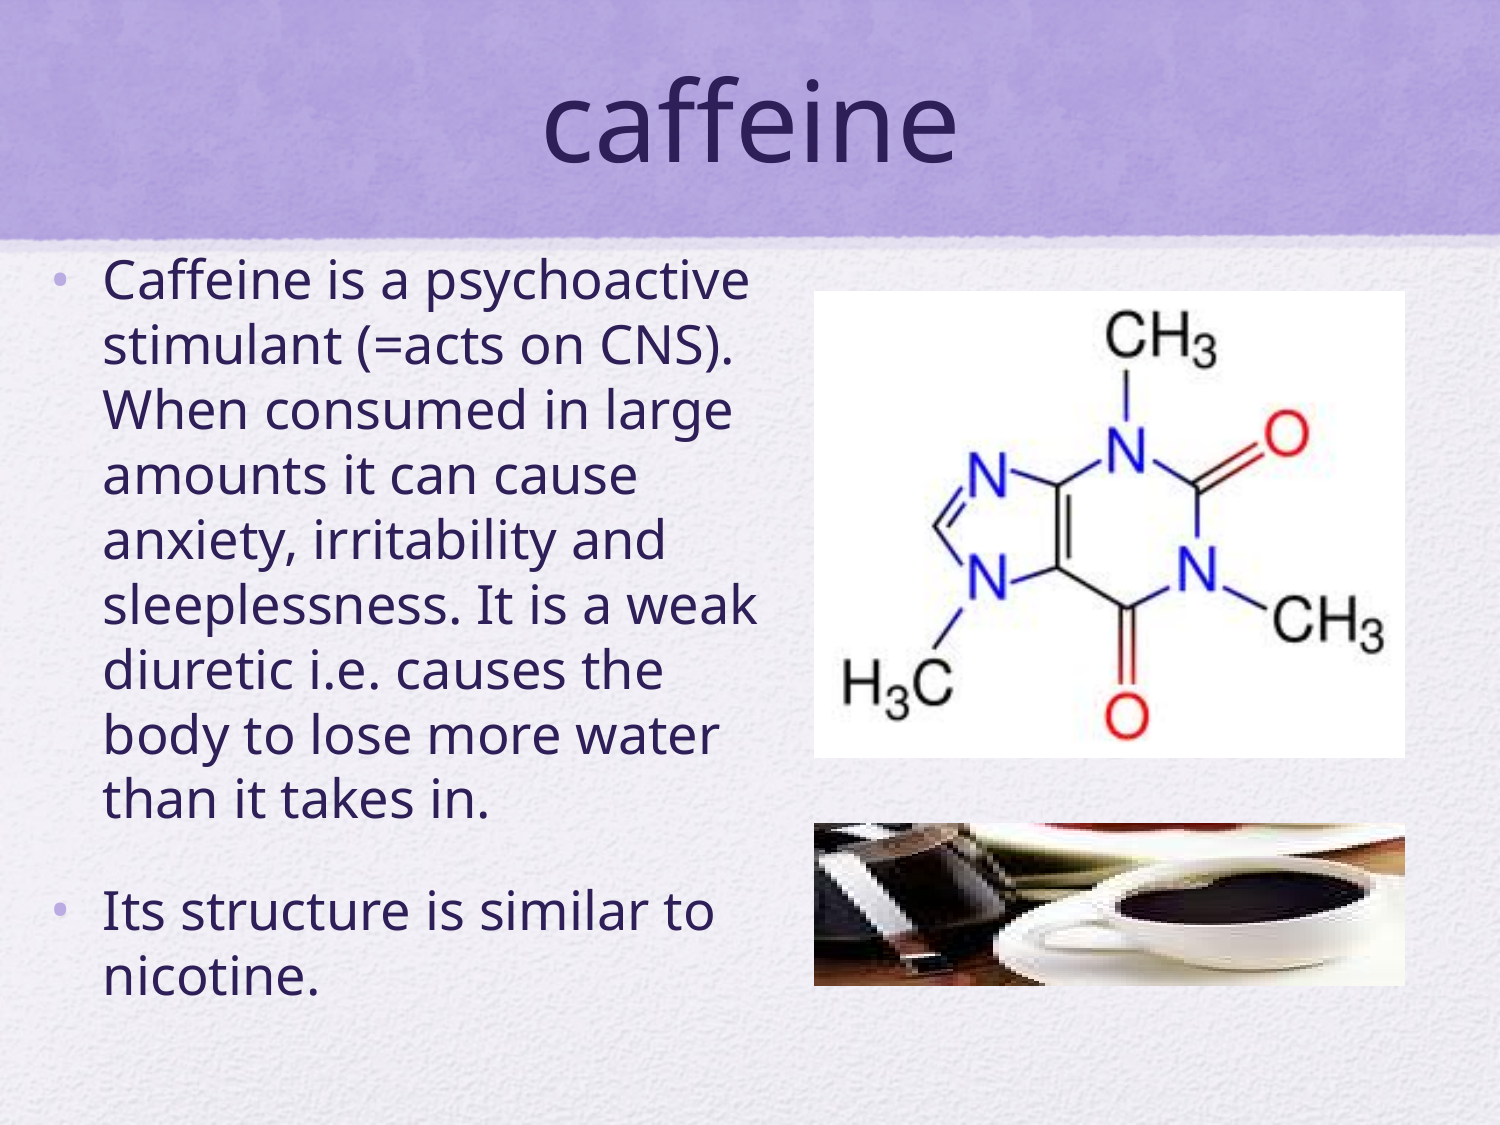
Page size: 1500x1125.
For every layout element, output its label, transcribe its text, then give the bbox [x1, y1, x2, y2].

picture [0, 225, 1500, 1125]
list Caffeine is a psychoactive stimulant (=acts on CNS). When consumed in large amounts it can cause anxiety, irritability and sleeplessness. It is a weak diuretic i.e. causes the body to lose more water than it takes in. Its structure is similar to nicotine. [35, 238, 782, 1068]
title caffeine [129, 6, 1372, 239]
